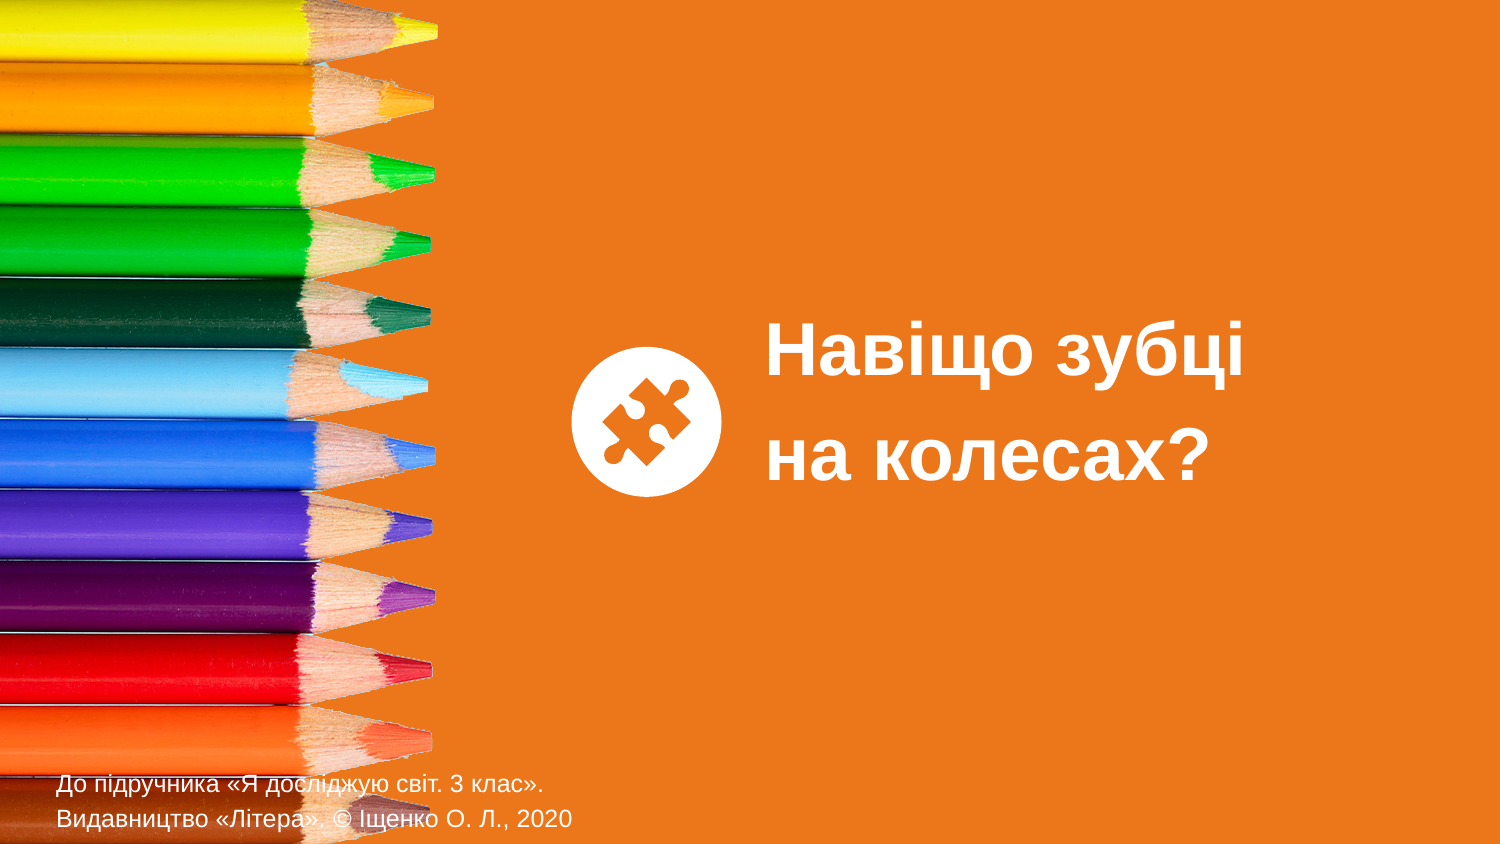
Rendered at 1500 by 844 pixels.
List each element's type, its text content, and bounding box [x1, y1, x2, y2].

text_box [569, 344, 724, 499]
picture [0, 0, 438, 844]
text_box [600, 375, 693, 469]
list Навіщо зубці на колесах? [750, 351, 1500, 446]
list До підручника «Я досліджую світ. 3 клас». Видавництво «Літера». © Іщенко О. Л., 2020 [41, 776, 792, 824]
